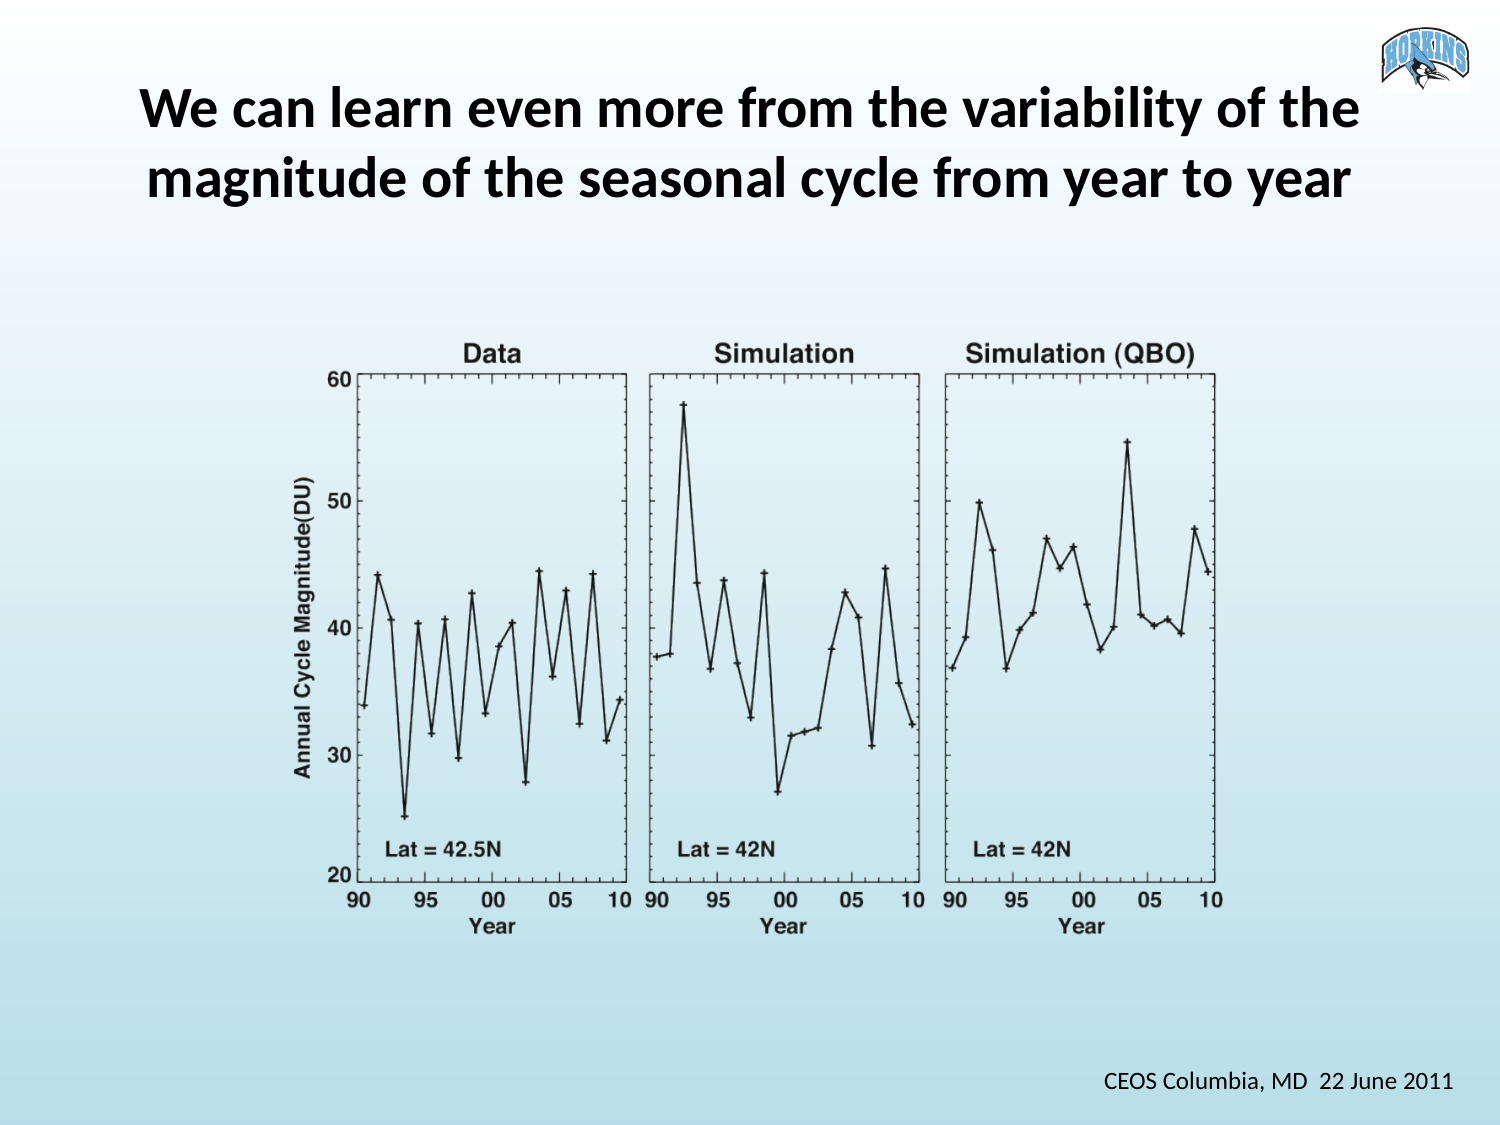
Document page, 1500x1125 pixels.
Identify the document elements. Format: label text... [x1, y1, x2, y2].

title We can learn even more from the variability of the magnitude of the seasonal cycle from year to year [75, 45, 1425, 233]
picture [279, 324, 1238, 951]
picture [1379, 25, 1471, 94]
